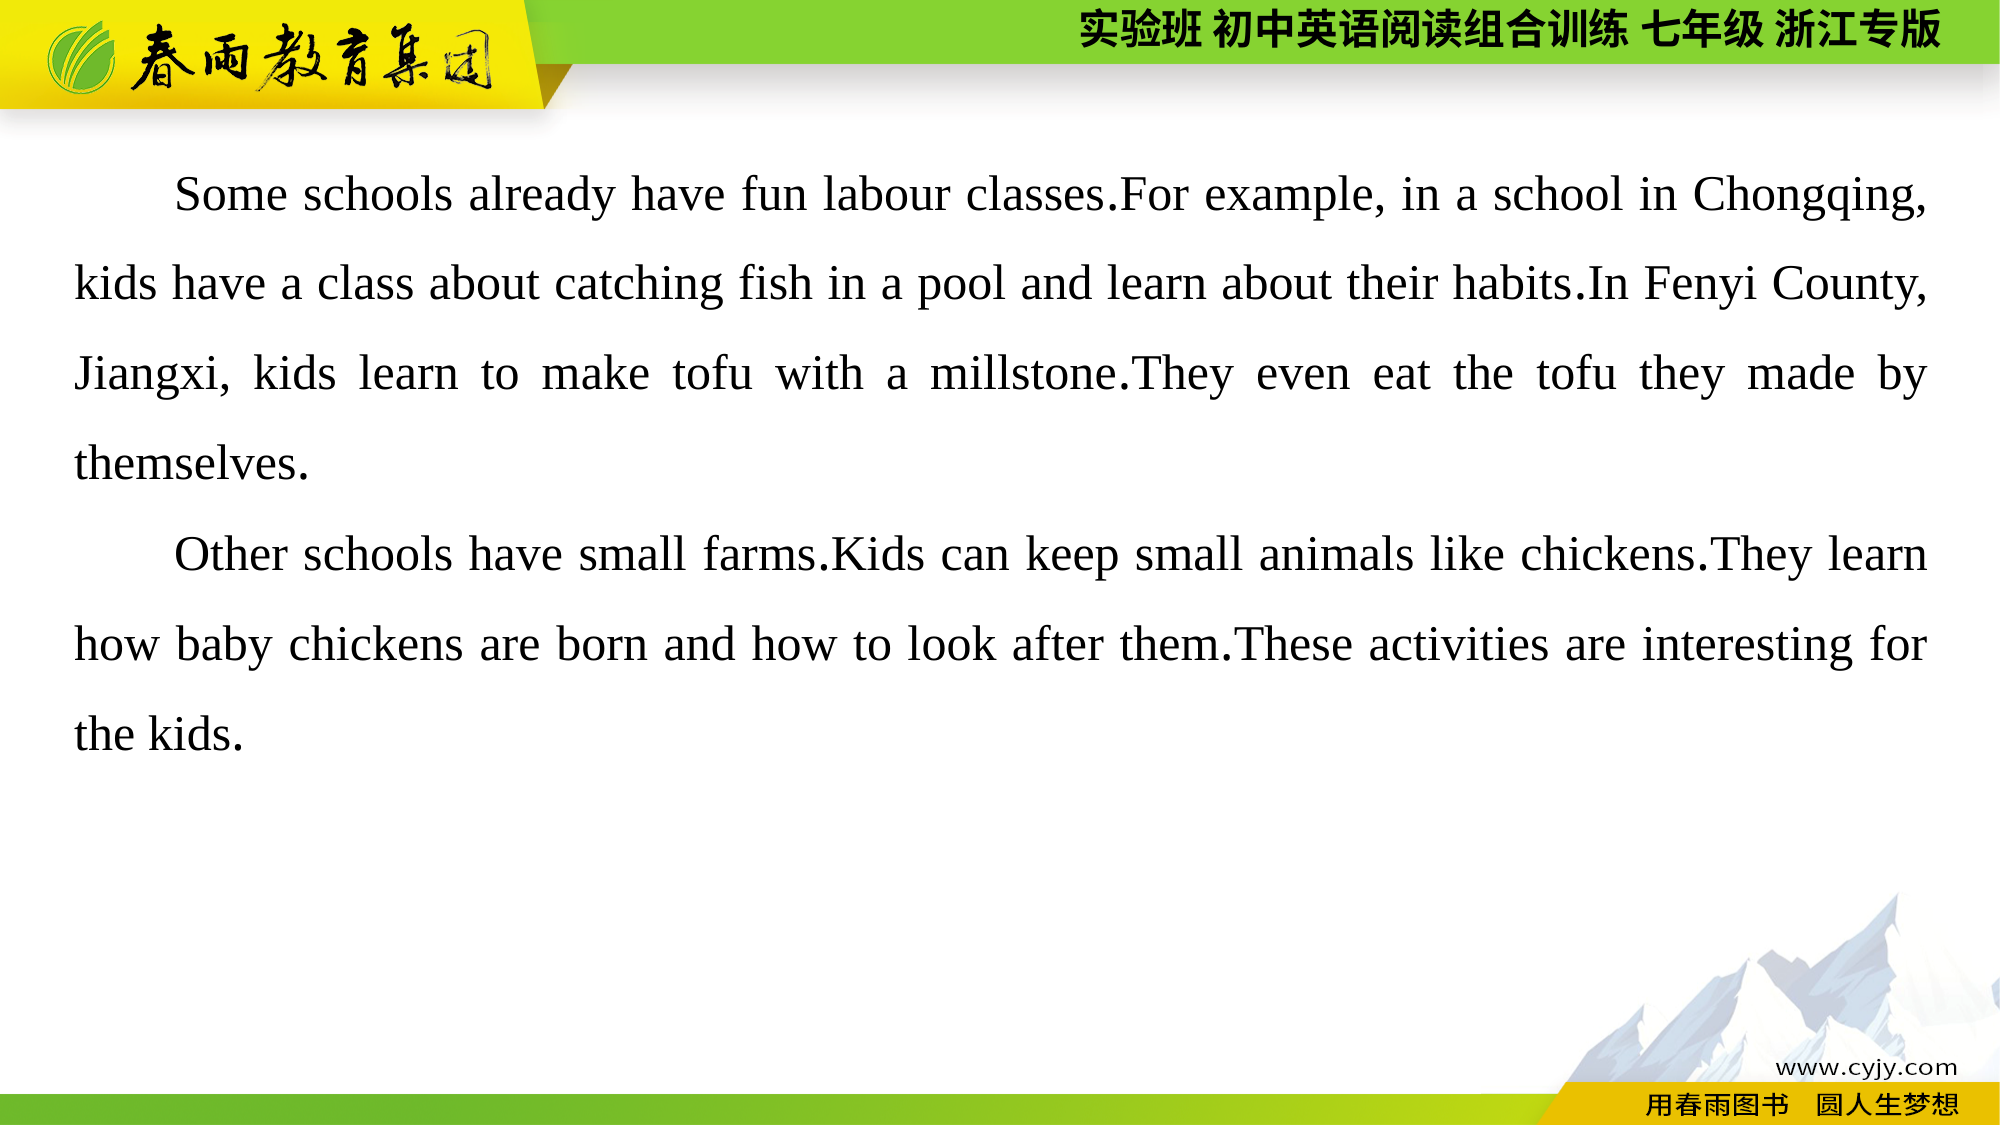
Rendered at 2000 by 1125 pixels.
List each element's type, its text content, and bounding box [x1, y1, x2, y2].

list Some schools already have fun labour classes.For example, in a school in Chongqing, kids have a class about catching fish in a pool and learn about their habits.In Fenyi County, Jiangxi, kids learn to make tofu with a millstone.They even eat the tofu they made by themselves. Other schools have small farms.Kids can keep small animals like chickens.They learn how baby chickens are born and how to look after them.These activities are interesting for the kids. [59, 122, 1944, 763]
picture [0, 0, 2000, 1125]
